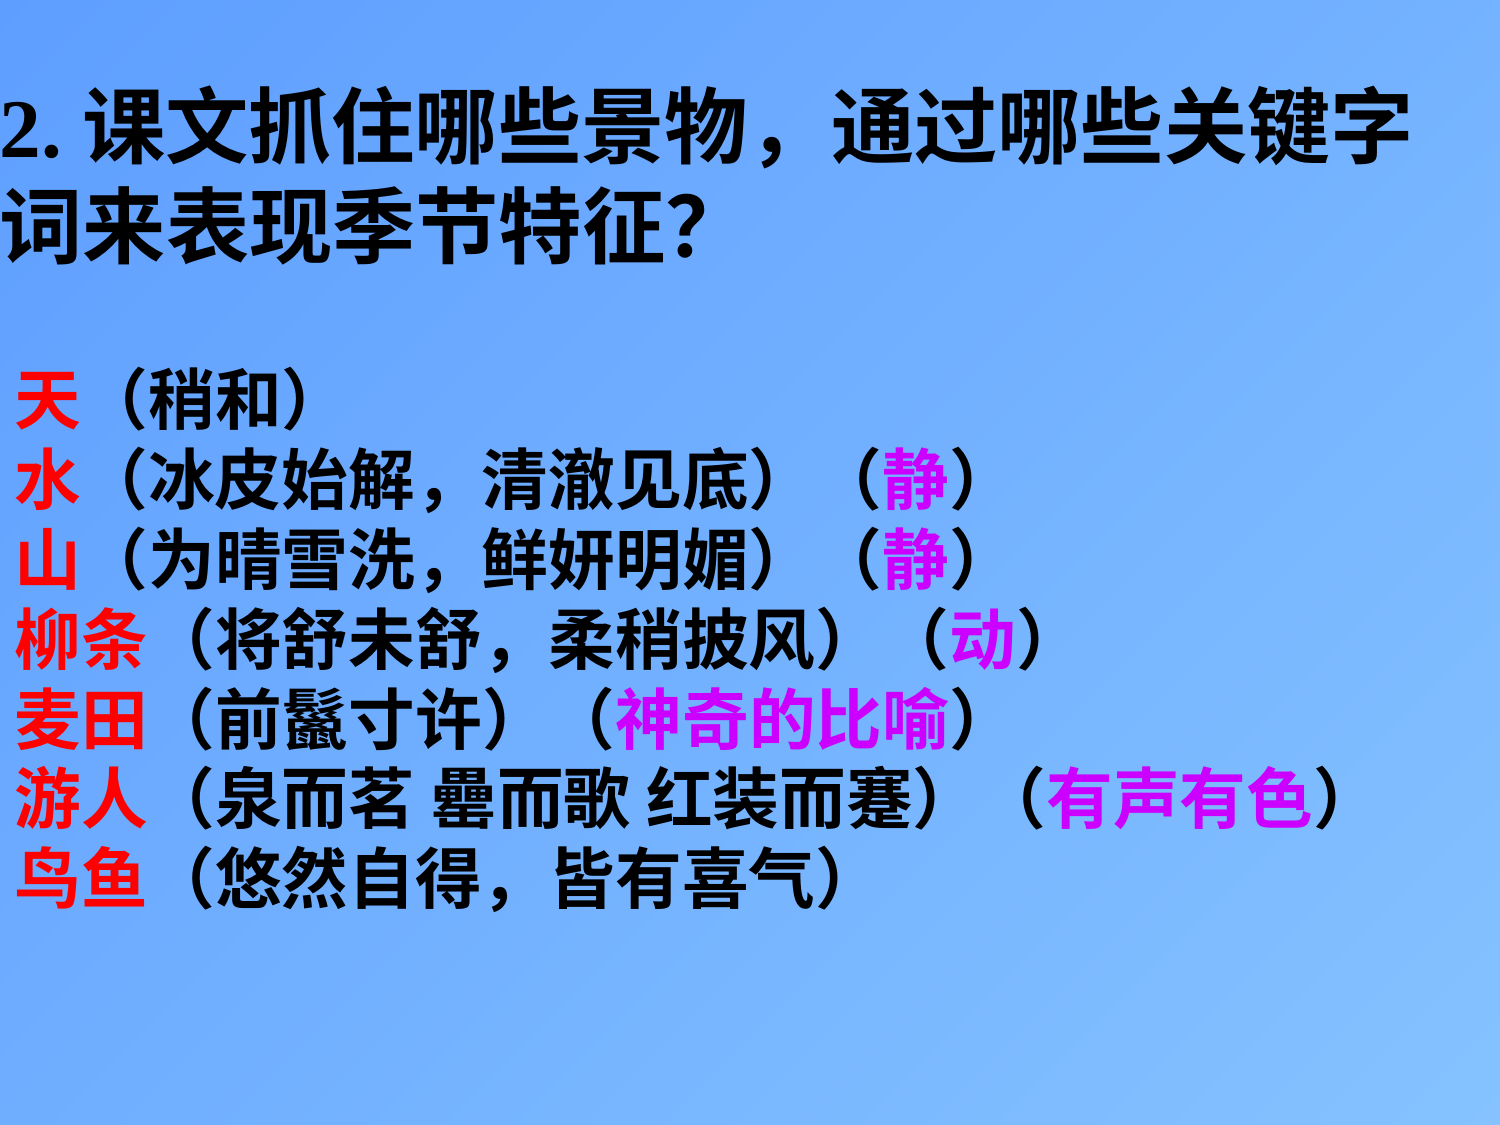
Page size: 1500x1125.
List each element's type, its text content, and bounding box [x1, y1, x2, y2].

text_box 天（稍和） 水（冰皮始解，清澈见底）（静） 山（为晴雪洗，鲜妍明媚）（静） 柳条（将舒未舒，柔稍披风）（动） 麦田（前鬣寸许）（神奇的比喻） 游人（泉而茗 罍而歌 红装而蹇）（有声有色） 鸟鱼（悠然自得，皆有喜气） [0, 350, 1500, 925]
text_box 2.课文抓住哪些景物，通过哪些关键字词来表现季节特征？ [0, 66, 1500, 281]
